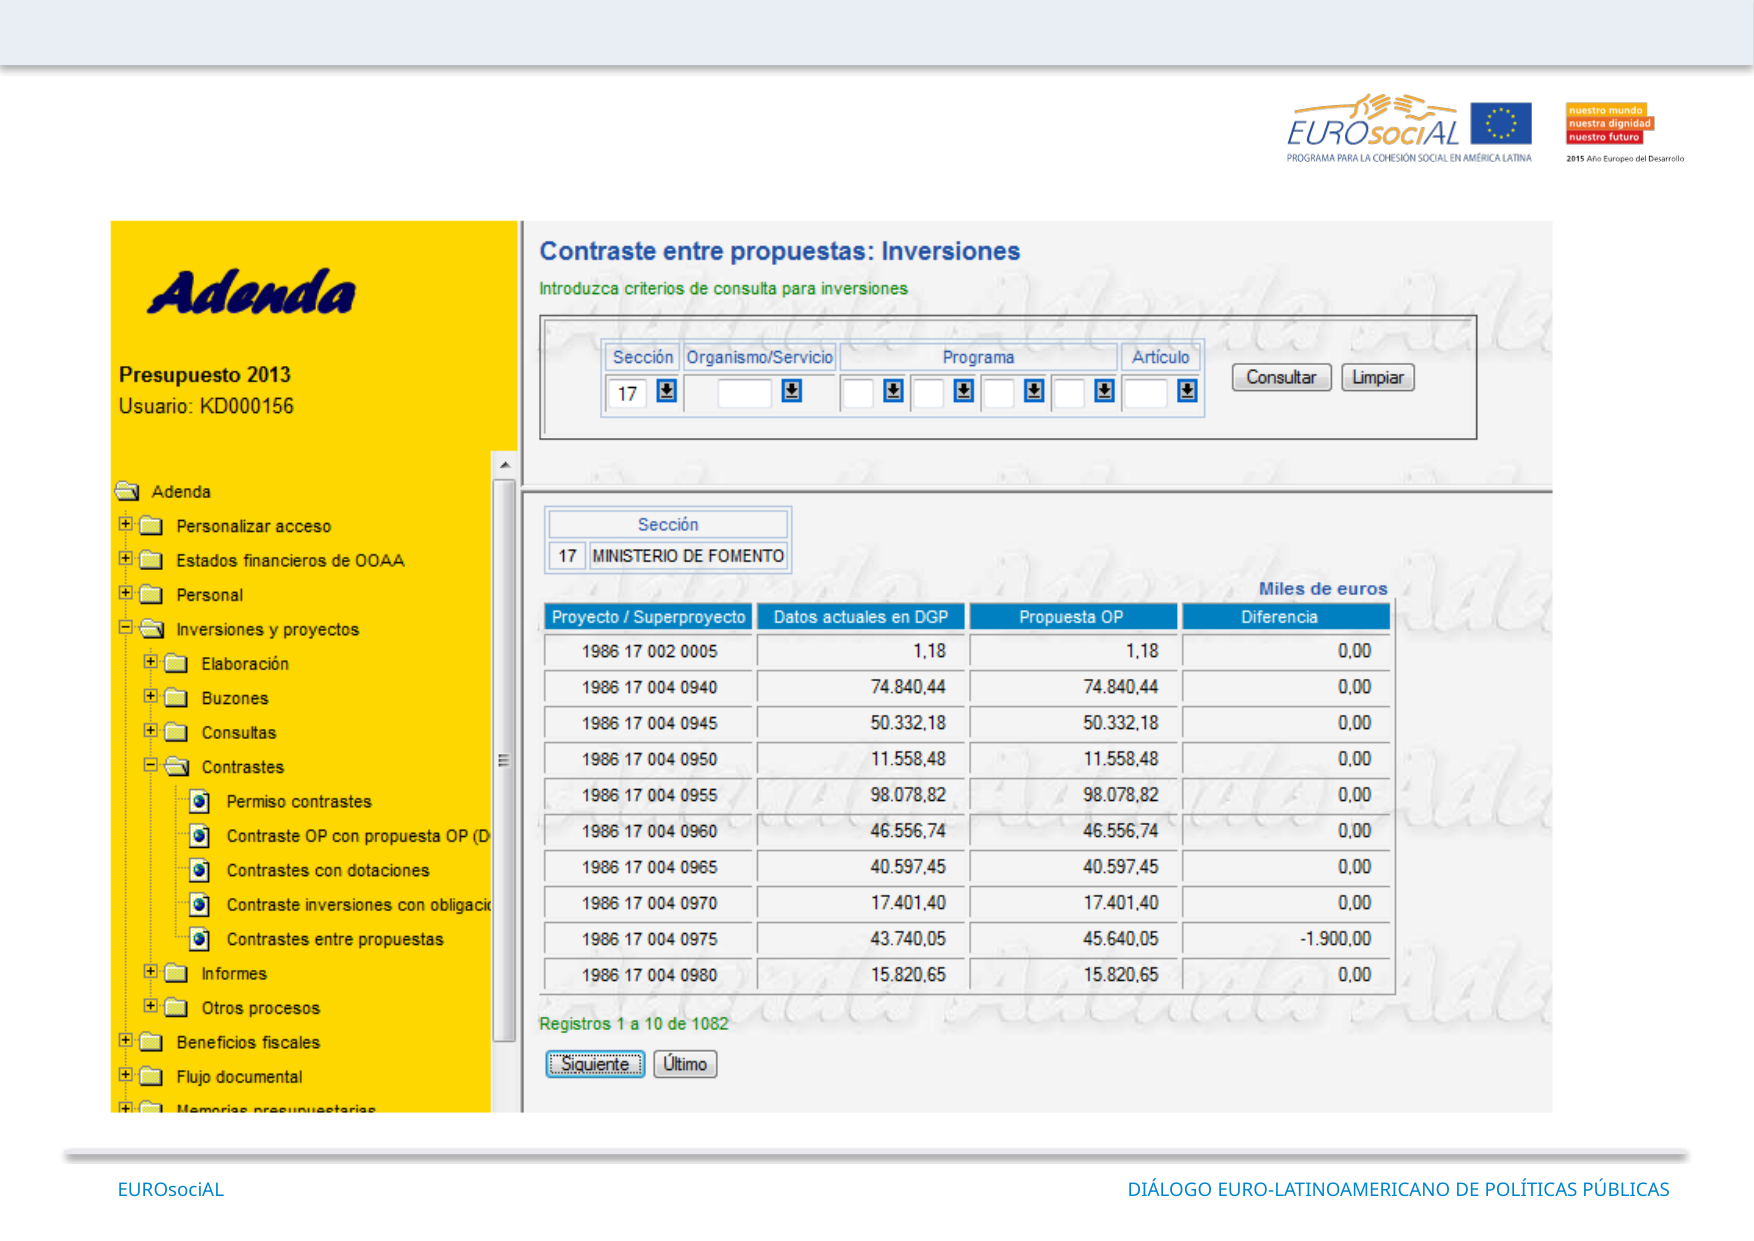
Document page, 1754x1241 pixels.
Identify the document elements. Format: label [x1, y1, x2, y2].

picture [108, 218, 1556, 1116]
picture [1278, 88, 1692, 173]
